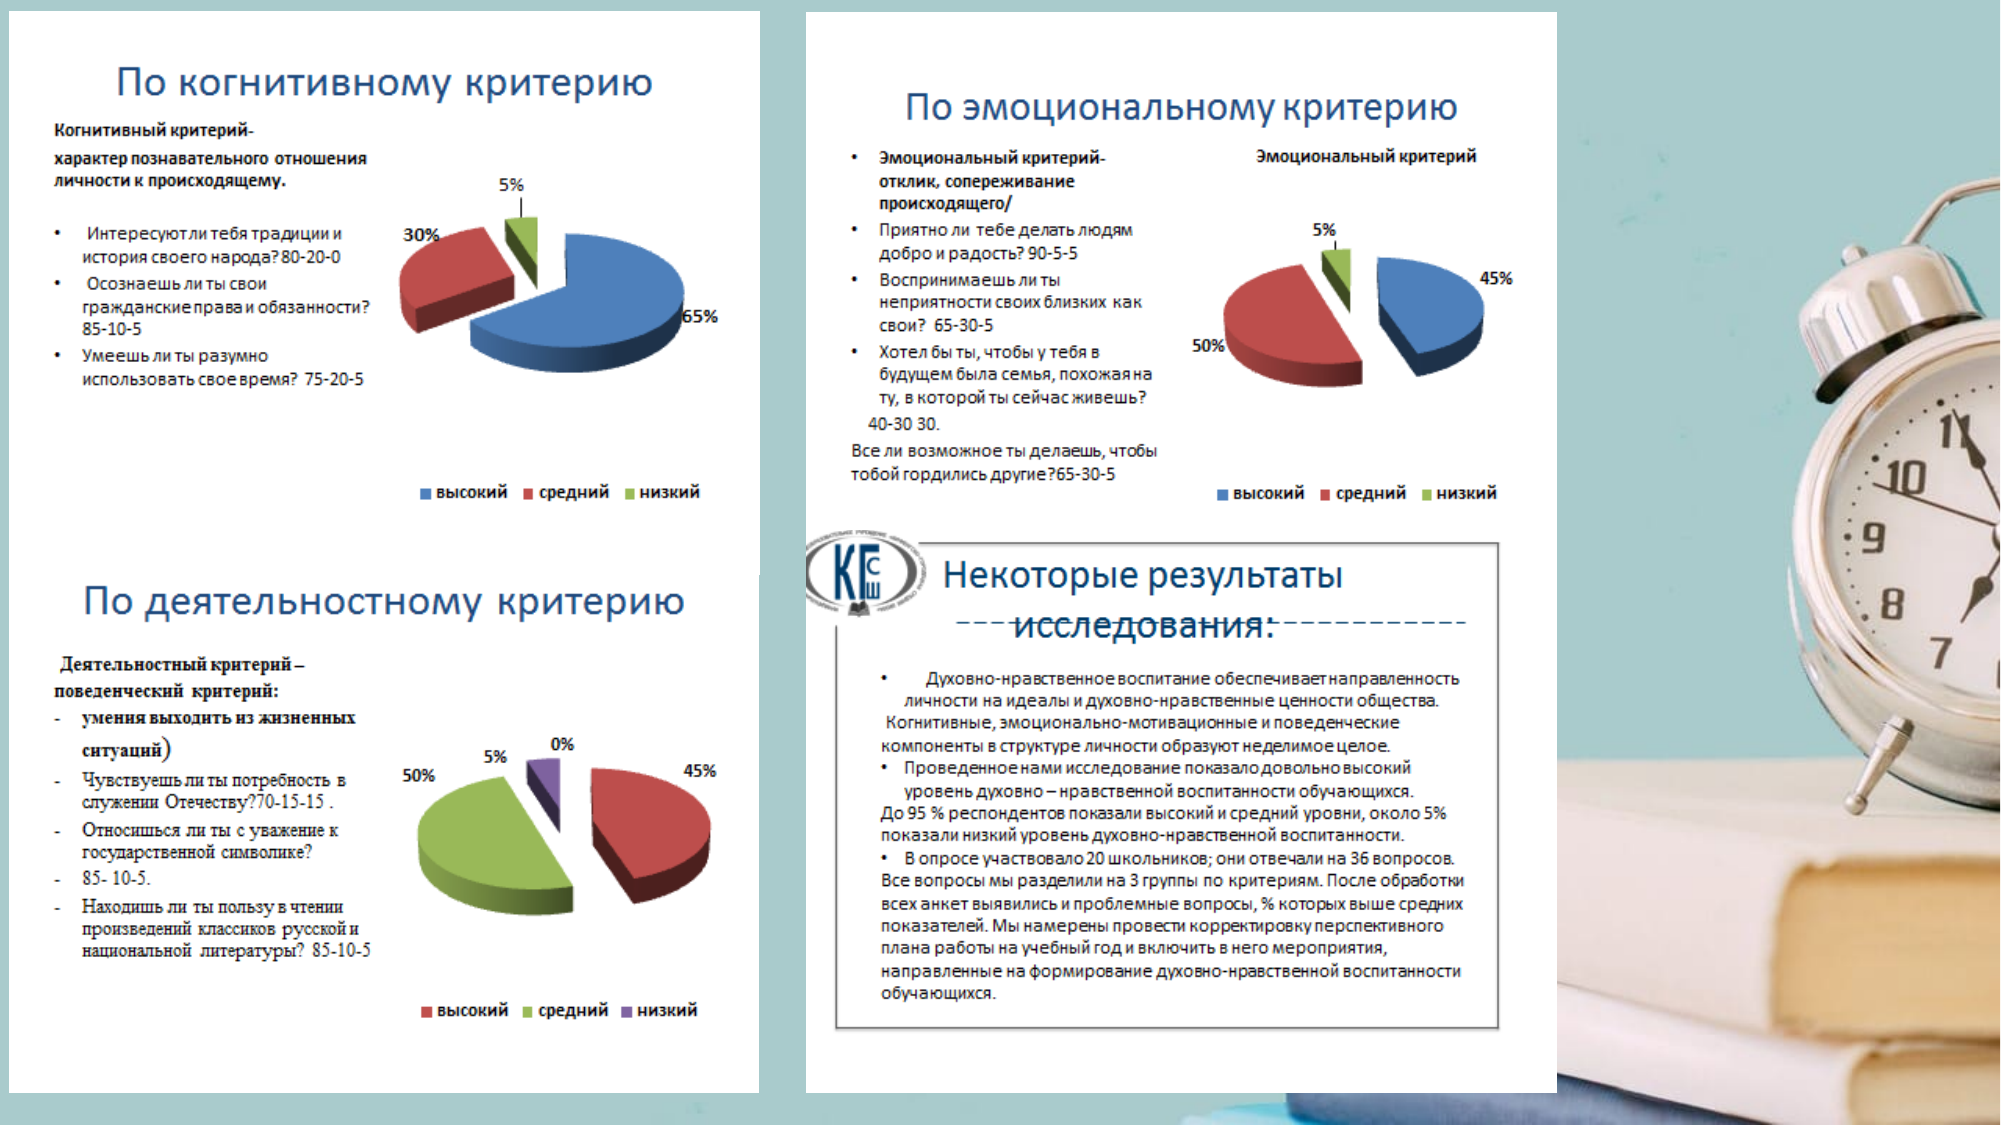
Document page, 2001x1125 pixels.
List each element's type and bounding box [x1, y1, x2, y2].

picture [0, 0, 2001, 1125]
list [8, 11, 760, 529]
